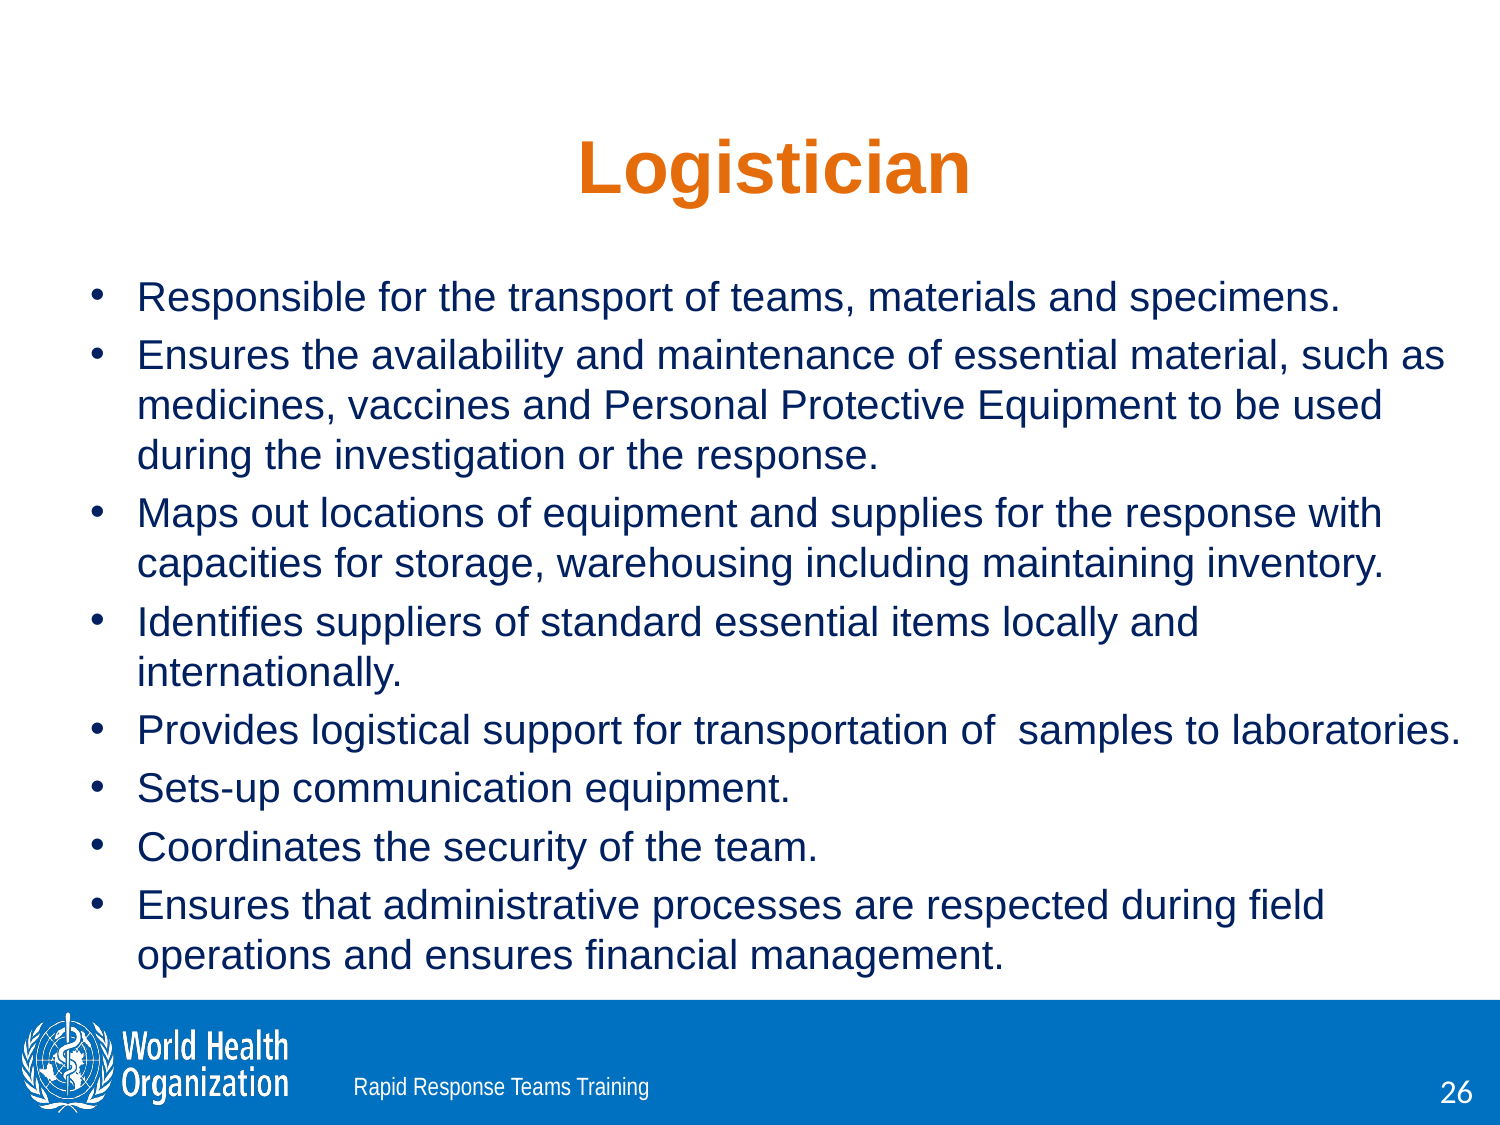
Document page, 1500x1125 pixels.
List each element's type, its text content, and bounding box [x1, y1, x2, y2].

text_box Logistician [99, 70, 1450, 258]
list Responsible for the transport of teams, materials and specimens. Ensures the availability and maintenance of essential material, such as medicines, vaccines and Personal Protective Equipment to be used during the investigation or the response. Maps out locations of equipment and supplies for the response with capacities for storage, warehousing including maintaining inventory. Identifies suppliers of standard essential items locally and internationally. Provides logistical support for transportation of samples to laboratories. Sets-up communication equipment. Coordinates the security of the team. Ensures that administrative processes are respected during field operations and ensures financial management. [0, 261, 1483, 1071]
picture [21, 1071, 288, 1113]
